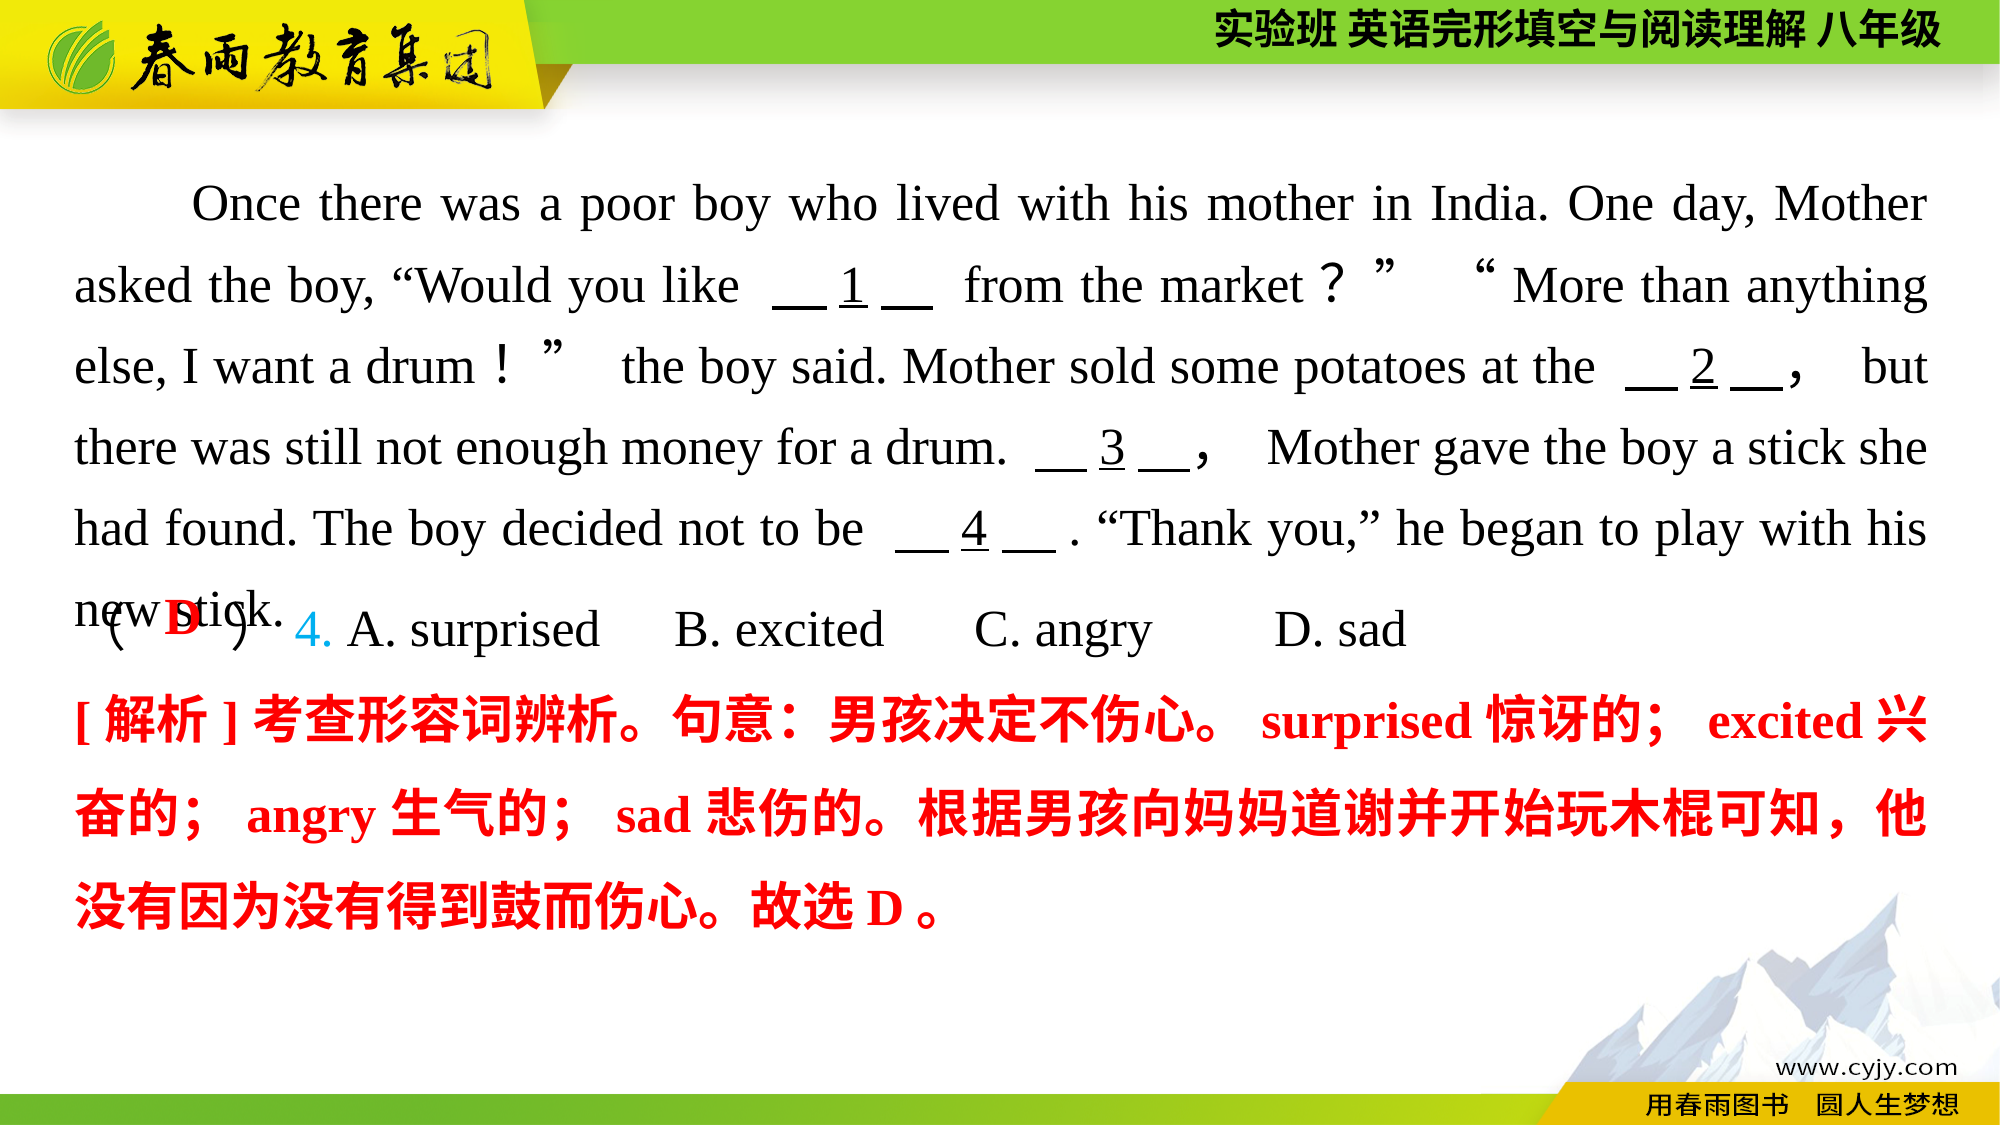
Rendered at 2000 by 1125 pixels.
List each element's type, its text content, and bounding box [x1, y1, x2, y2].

list Once there was a poor boy who lived with his mother in India. One day, Mother asked the boy, “Would you like 1 from the market？” “More than anything else, I want a drum！” the boy said. Mother sold some potatoes at the 2 ， but there was still not enough money for a drum. 3 ， Mother gave the boy a stick she had found. The boy decided not to be 4 . “Thank you,” he began to play with his new stick. [59, 142, 1944, 555]
text_box （ ）4. A. surprised B. excited C. angry D. sad [59, 555, 1944, 647]
text_box D [149, 574, 217, 647]
picture [0, 0, 2000, 1125]
text_box [解析]考查形容词辨析。句意：男孩决定不伤心。surprised惊讶的；excited兴奋的；angry生气的；sad悲伤的。根据男孩向妈妈道谢并开始玩木棍可知，他没有因为没有得到鼓而伤心。故选D。 [59, 647, 1944, 944]
